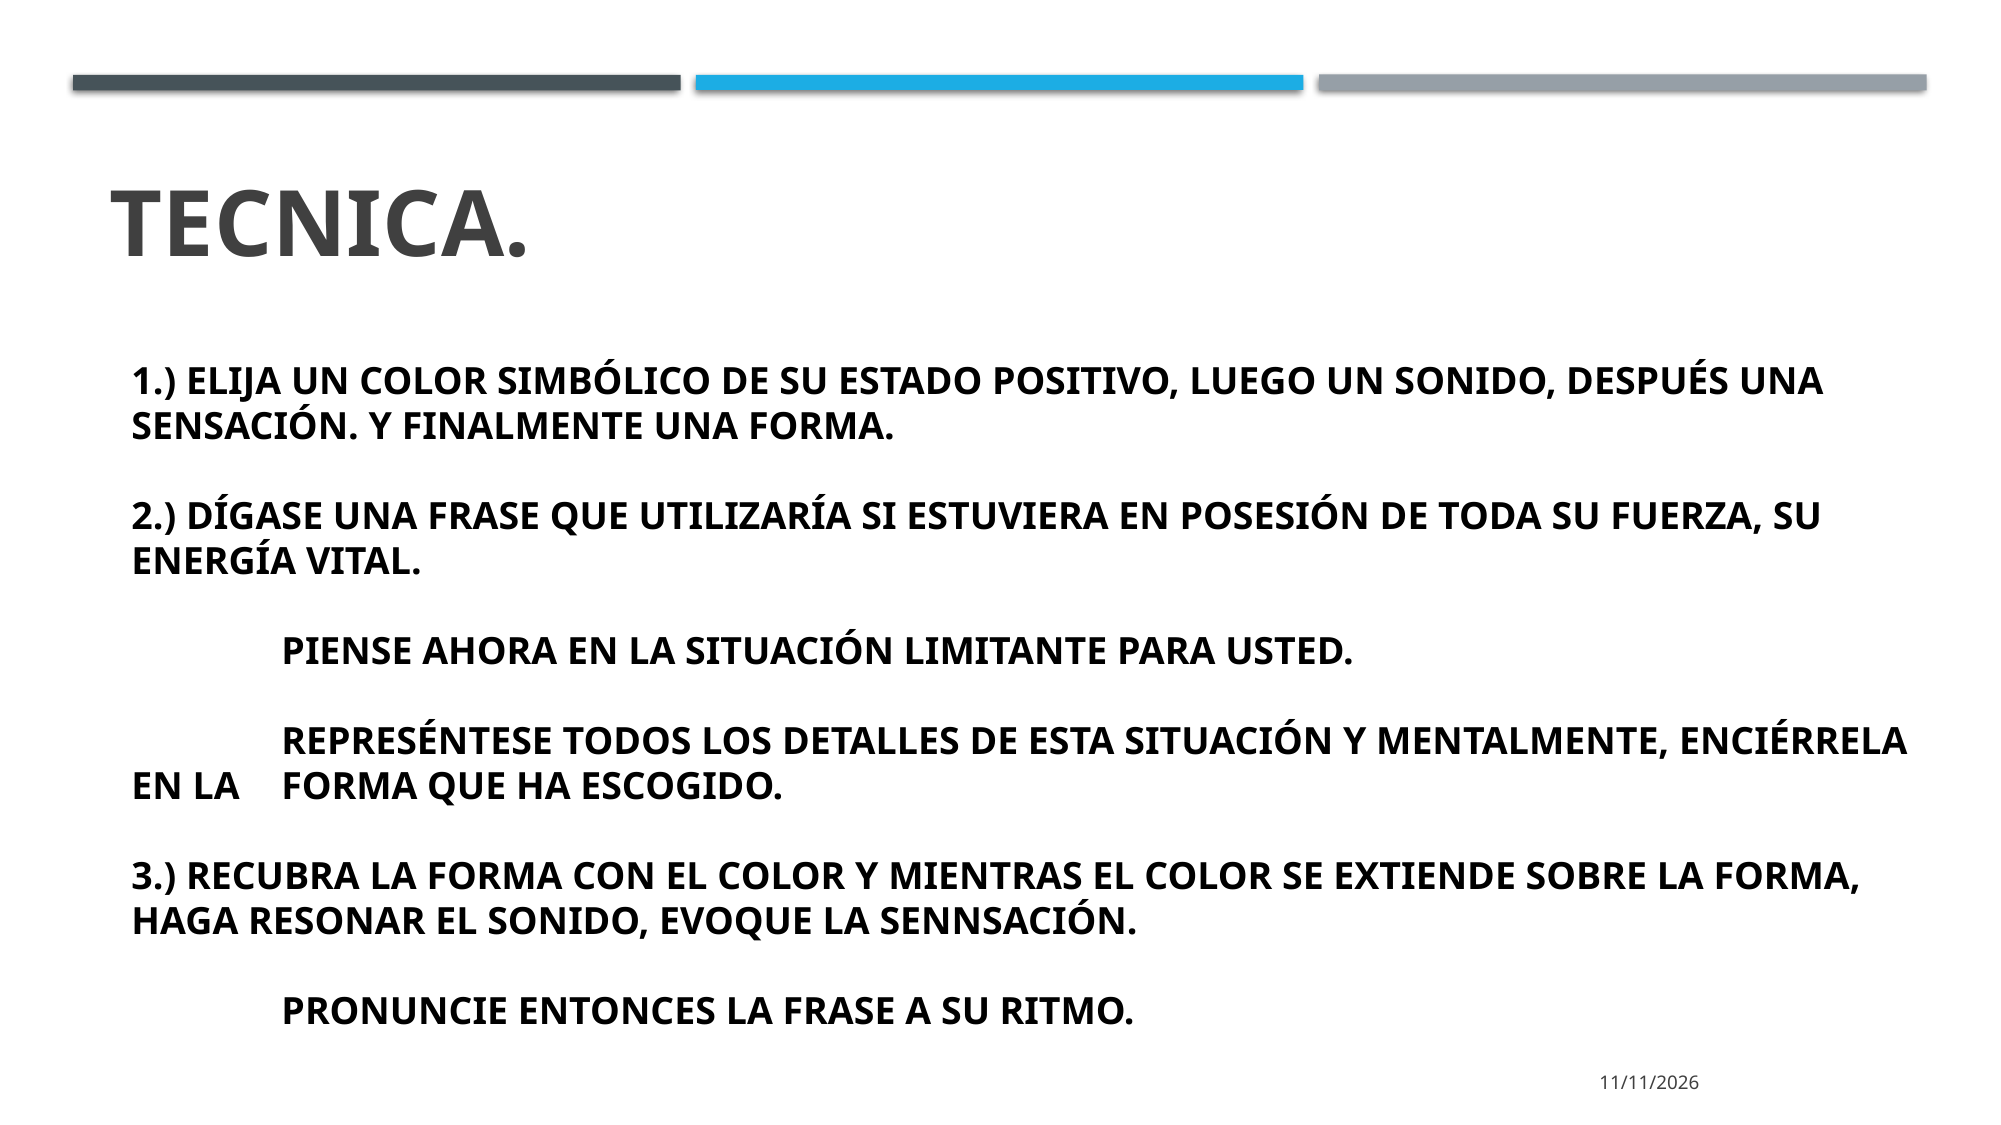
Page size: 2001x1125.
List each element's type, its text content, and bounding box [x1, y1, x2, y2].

text_box 1.) ELIJA UN COLOR SIMBÓLICO DE SU ESTADO POSITIVO, LUEGO UN SONIDO, DESPUÉS UNA SENSACIÓN. Y FINALMENTE UNA FORMA. 2.) DÍGASE UNA FRASE QUE UTILIZARÍA SI ESTUVIERA EN POSESIÓN DE TODA SU FUERZA, SU ENERGÍA VITAL. PIENSE AHORA EN LA SITUACIÓN LIMITANTE PARA USTED. REPRESÉNTESE TODOS LOS DETALLES DE ESTA SITUACIÓN Y MENTALMENTE, ENCIÉRRELA EN LA FORMA QUE HA ESCOGIDO. 3.) RECUBRA LA FORMA CON EL COLOR Y MIENTRAS EL COLOR SE EXTIENDE SOBRE LA FORMA, HAGA RESONAR EL SONIDO, EVOQUE LA SENNSACIÓN. PRONUNCIE ENTONCES LA FRASE A SU RITMO. [116, 349, 1953, 1040]
title TECNICA. [94, 119, 1904, 282]
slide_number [1247, 1053, 1715, 1114]
